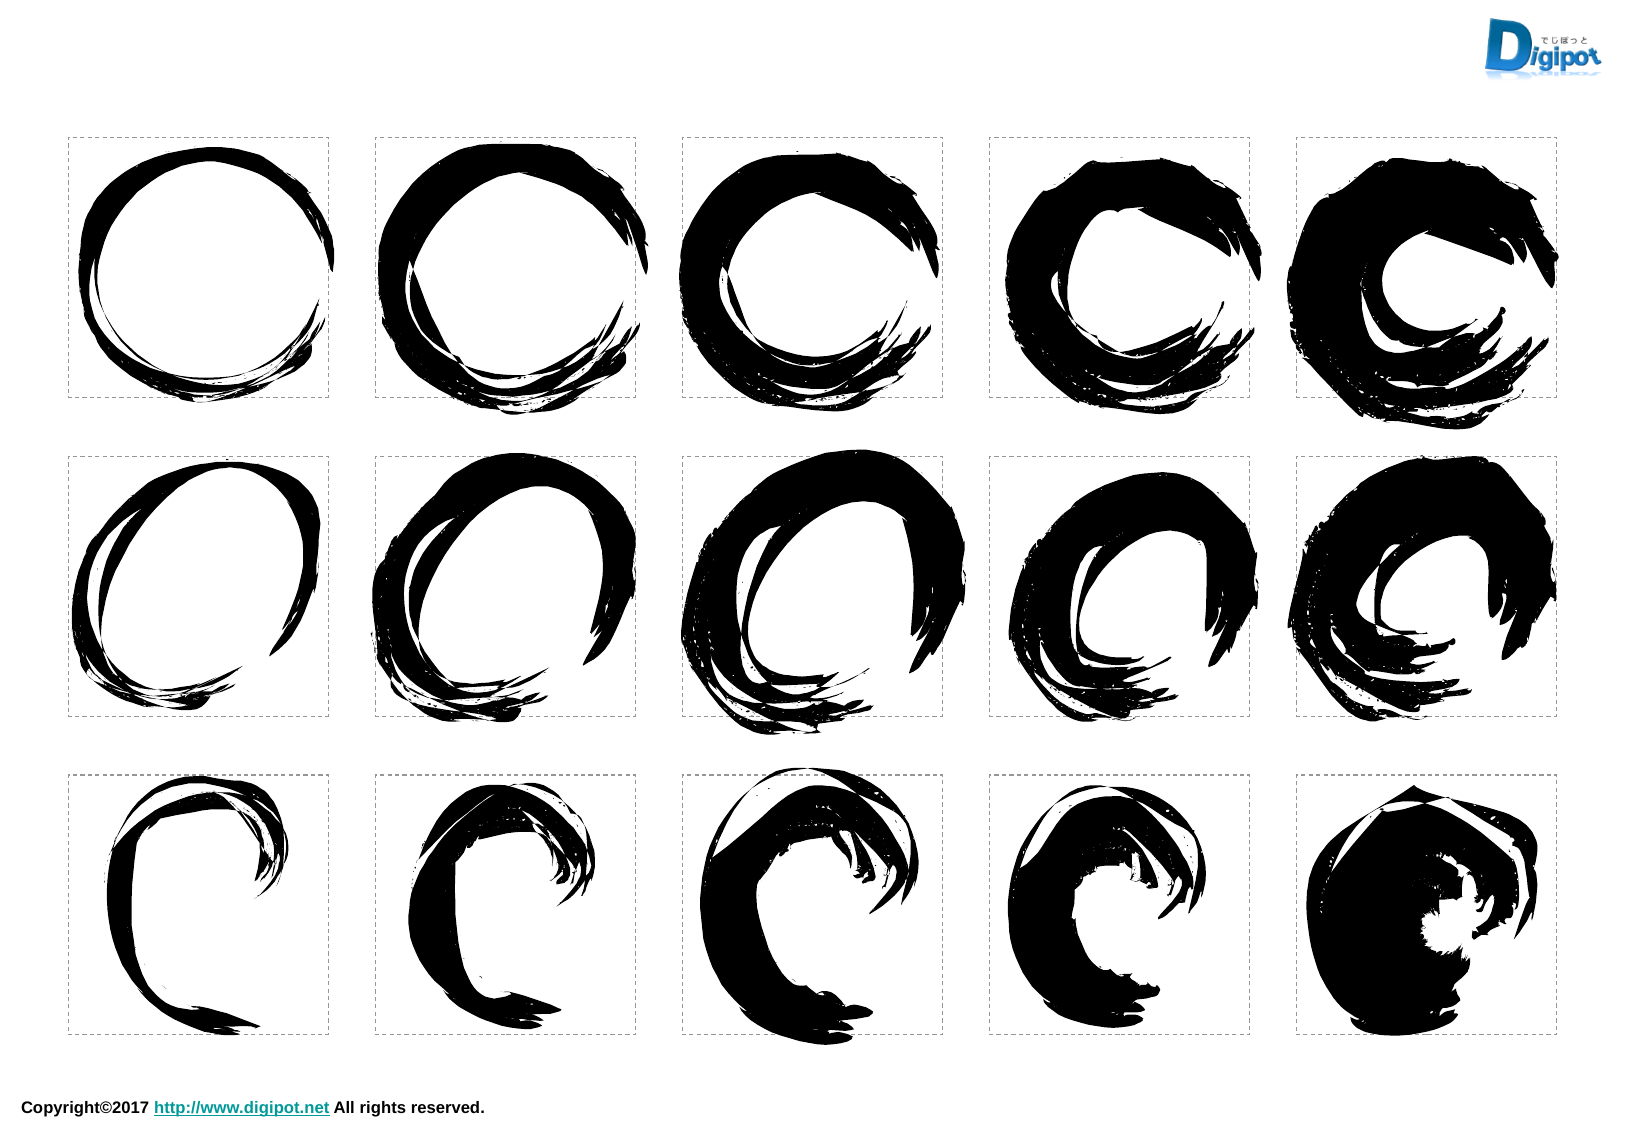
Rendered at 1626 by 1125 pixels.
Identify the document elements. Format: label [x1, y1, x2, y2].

text_box [78, 147, 335, 403]
text_box [1007, 785, 1206, 1028]
text_box [371, 453, 637, 723]
text_box [106, 776, 289, 1036]
text_box [700, 767, 919, 1045]
text_box [408, 782, 595, 1030]
text_box [1286, 158, 1559, 430]
text_box [377, 141, 649, 415]
text_box [681, 449, 966, 735]
picture [1485, 18, 1602, 82]
text_box [1005, 157, 1262, 415]
text_box [1287, 455, 1557, 722]
text_box [1008, 472, 1259, 722]
text_box [71, 458, 321, 711]
text_box [1306, 784, 1538, 1036]
text_box [679, 152, 940, 412]
